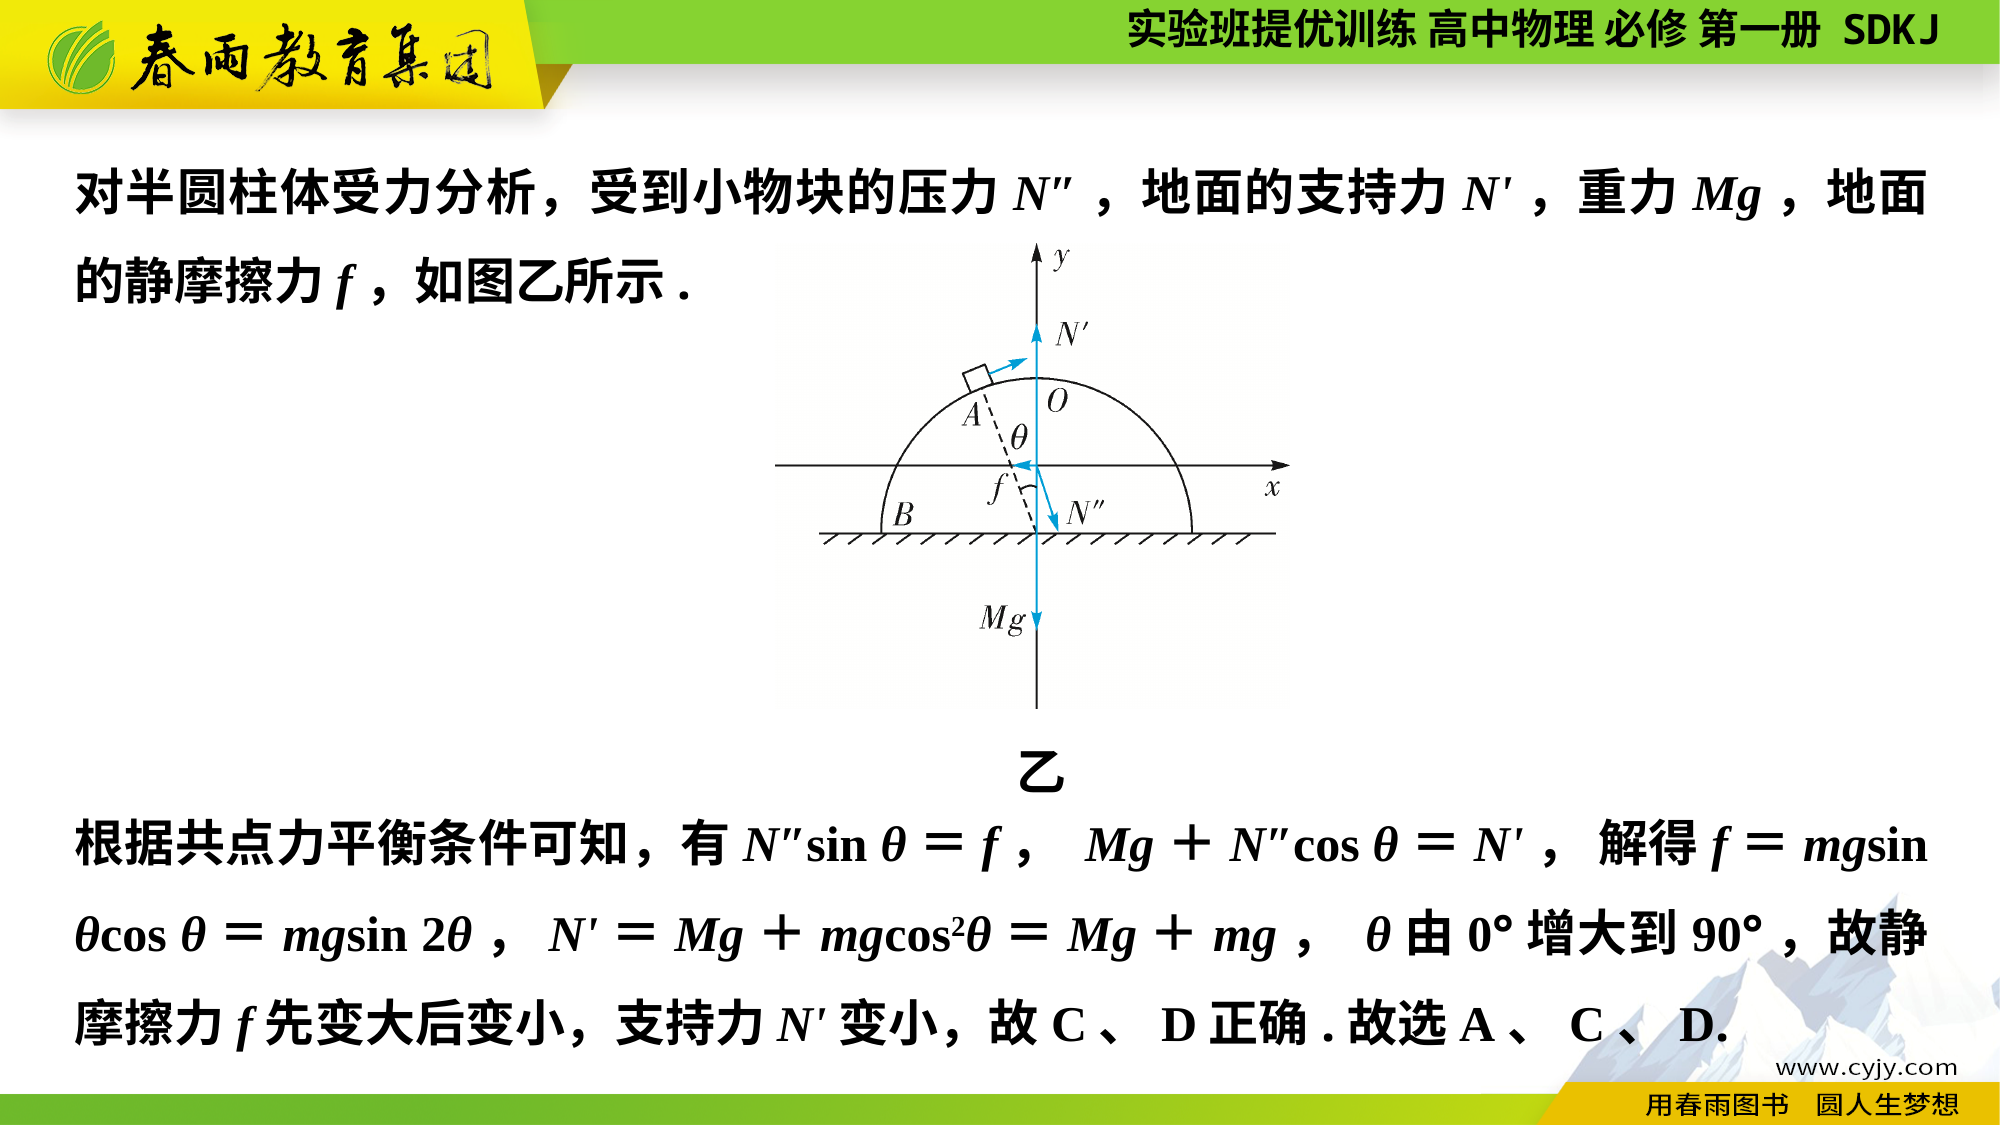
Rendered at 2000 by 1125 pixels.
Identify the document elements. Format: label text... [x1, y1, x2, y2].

text_box 乙 [1001, 717, 1082, 808]
picture [0, 0, 2000, 1125]
